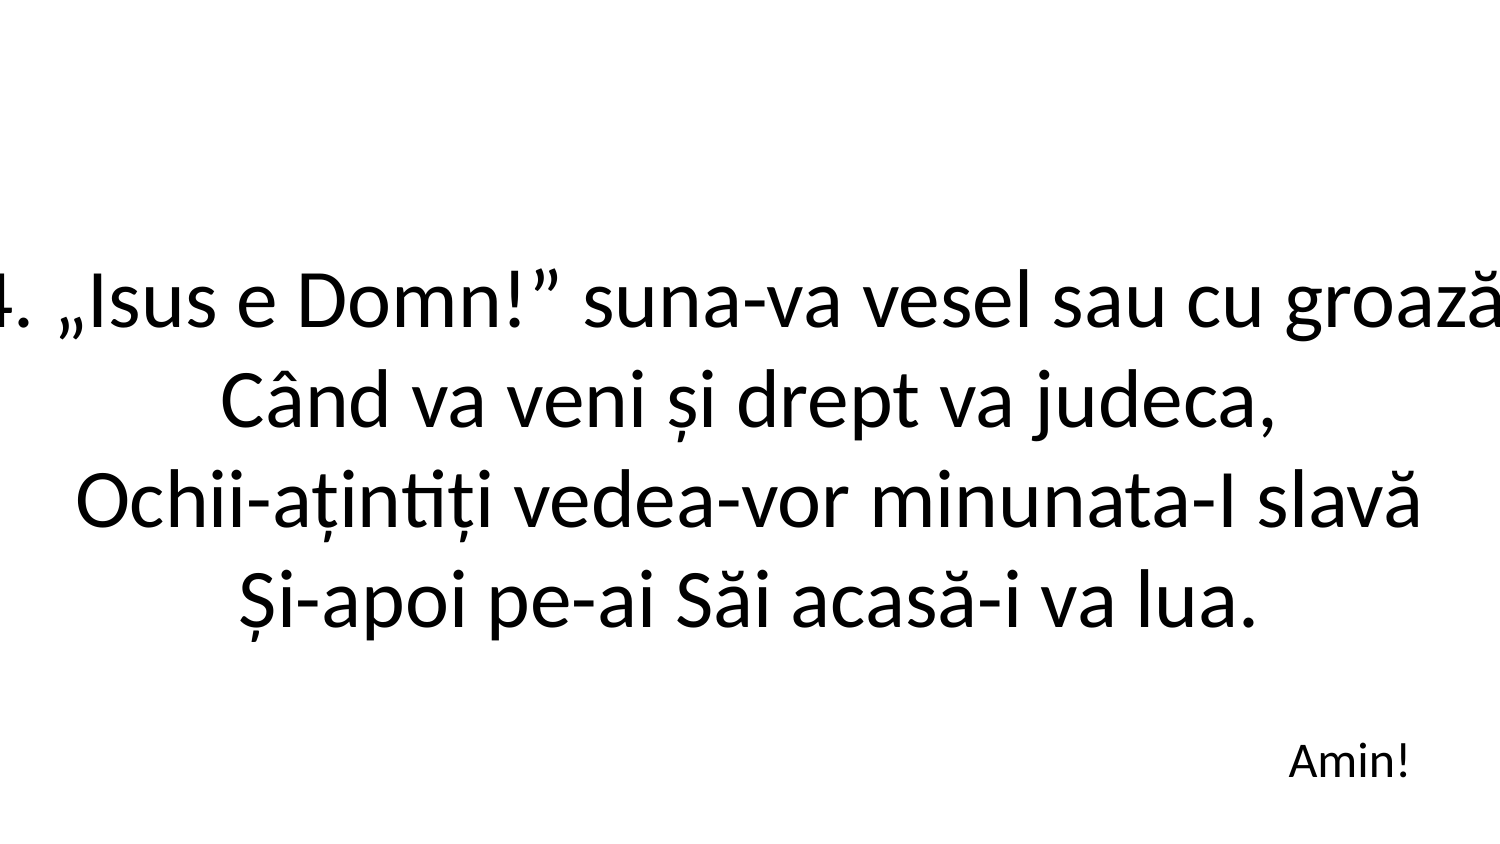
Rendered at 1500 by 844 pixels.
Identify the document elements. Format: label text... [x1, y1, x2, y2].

text_box Amin! [1273, 674, 1427, 795]
text_box 4. „Isus e Domn!” suna-va vesel sau cu groază, Când va veni și drept va judeca, Ochii-ațintiți vedea-vor minunata-I slavă Și-apoi pe-ai Săi acasă-i va lua. [0, 192, 1500, 652]
